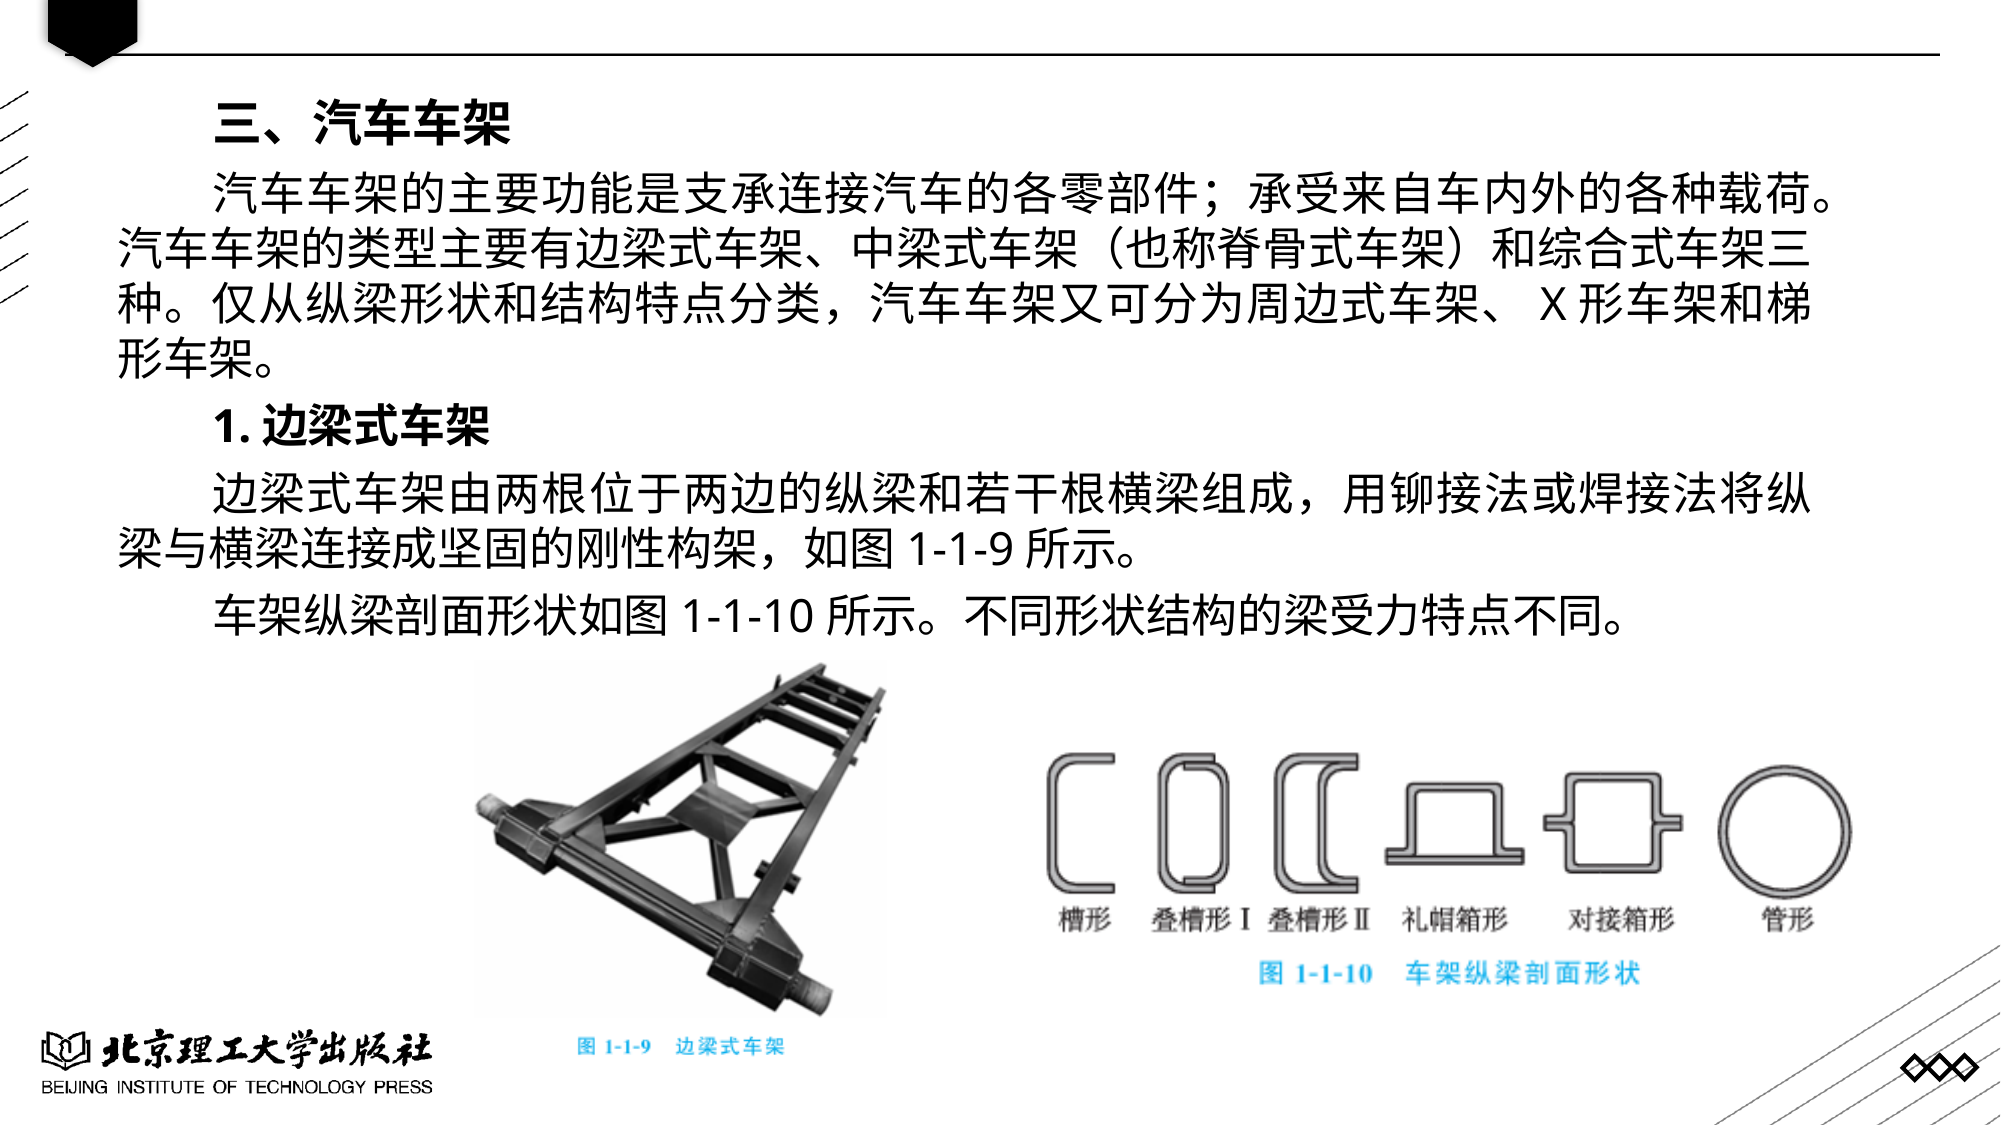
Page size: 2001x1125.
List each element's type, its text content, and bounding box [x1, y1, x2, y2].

text_box 三、汽车车架 汽车车架的主要功能是支承连接汽车的各零部件；承受来自车内外的各种载荷。汽车车架的类型主要有边梁式车架、中梁式车架（也称脊骨式车架）和综合式车架三种。仅从纵梁形状和结构特点分类，汽车车架又可分为周边式车架、X形车架和梯形车架。 1.边梁式车架 边梁式车架由两根位于两边的纵梁和若干根横梁组成，用铆接法或焊接法将纵梁与横梁连接成坚固的刚性构架，如图1-1-9所示。 车架纵梁剖面形状如图1-1-10所示。不同形状结构的梁受力特点不同。 [102, 84, 1828, 650]
picture [0, 0, 2001, 1125]
